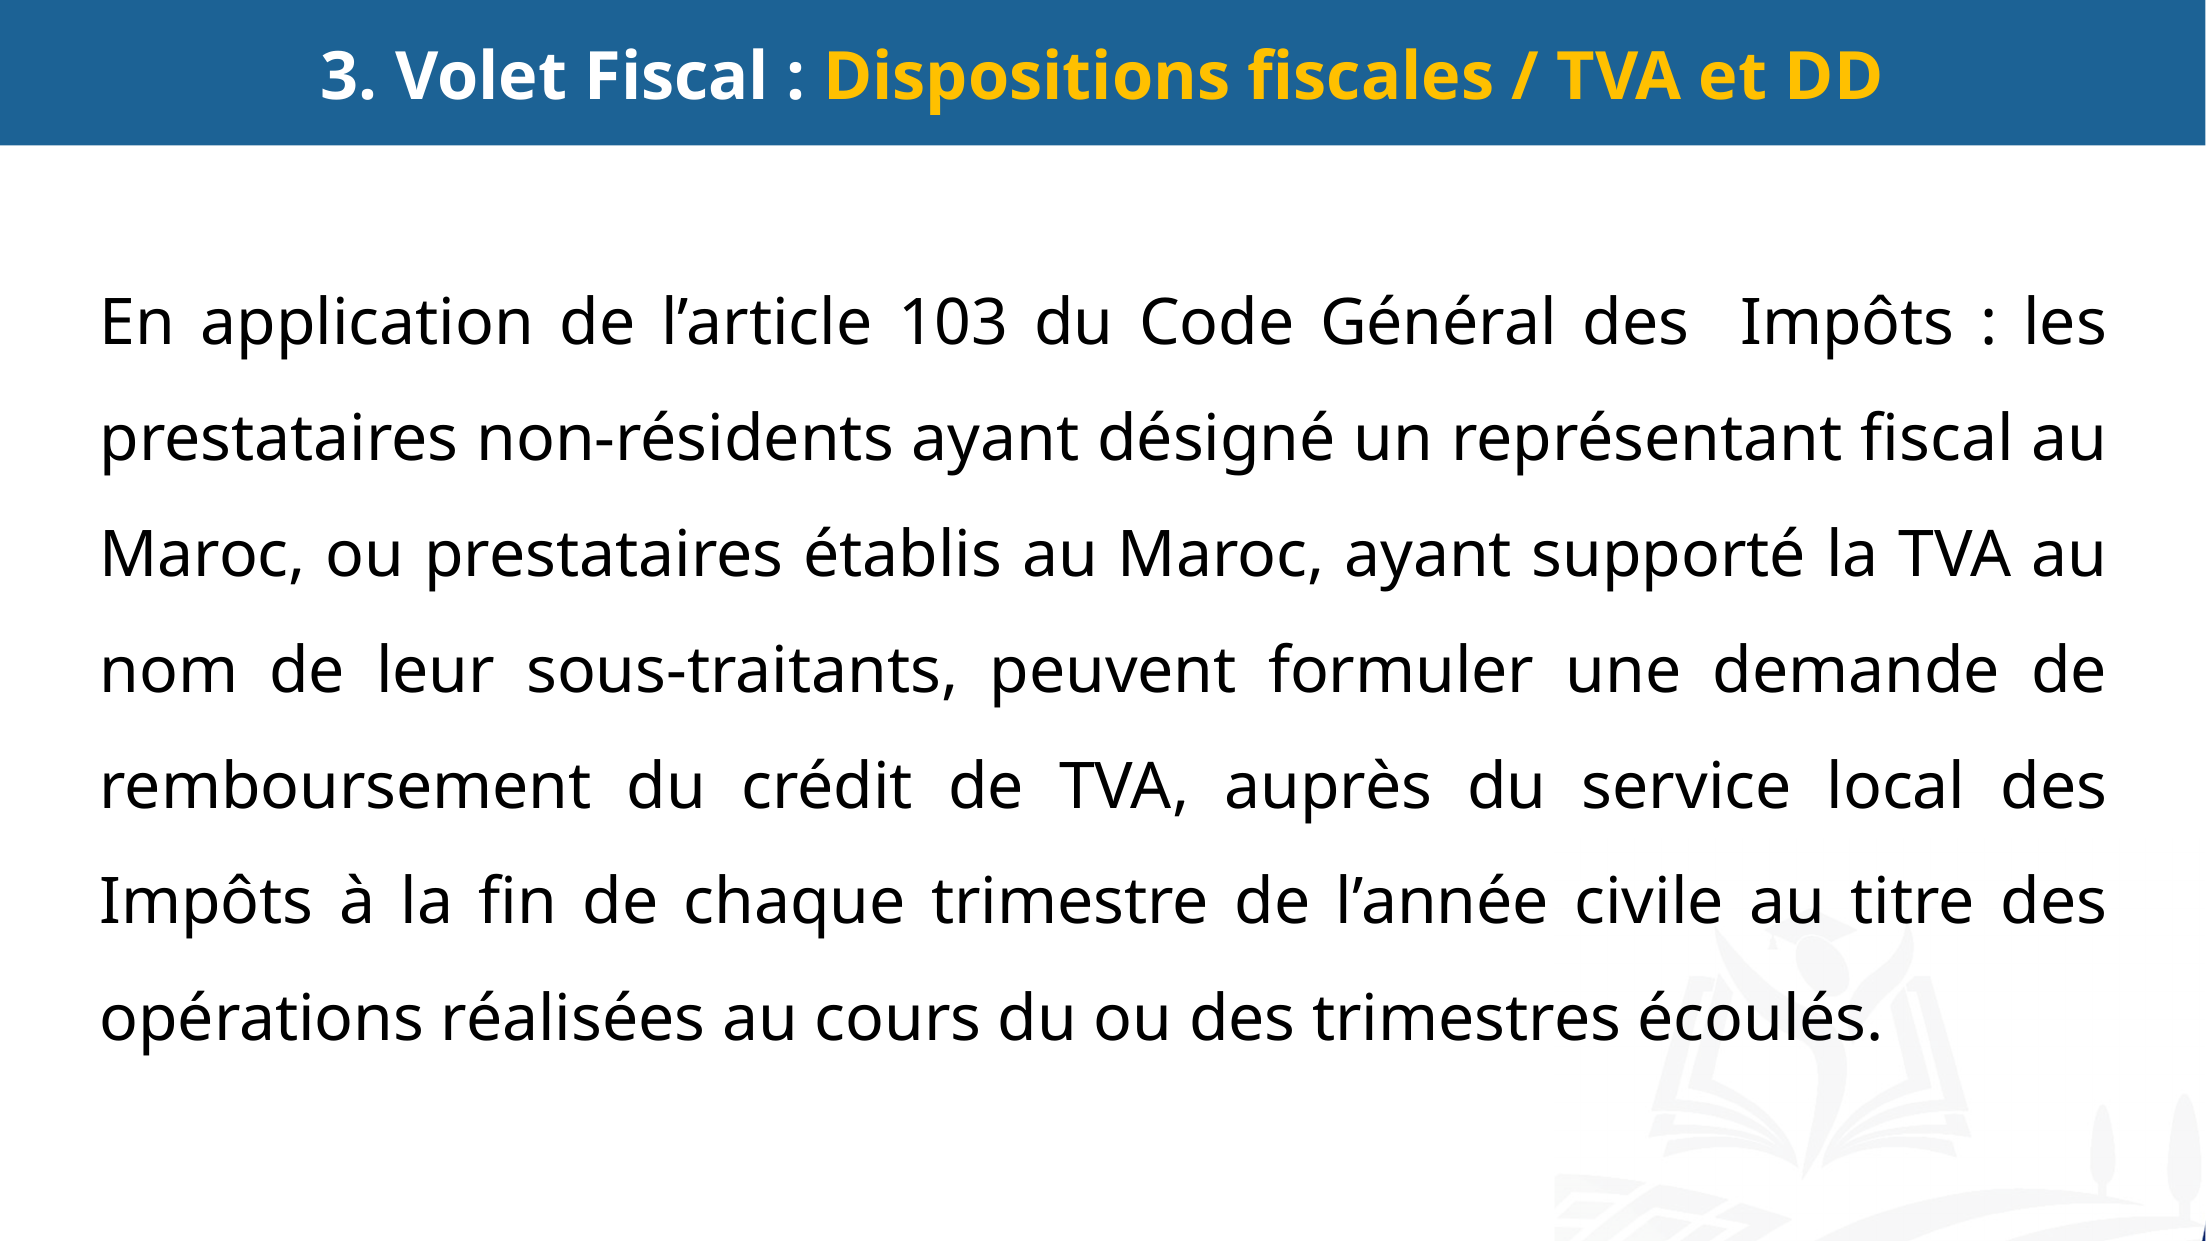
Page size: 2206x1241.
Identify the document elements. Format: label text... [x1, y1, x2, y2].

text_box En application de l’article 103 du Code Général des Impôts : les prestataires non-résidents ayant désigné un représentant fiscal au Maroc, ou prestataires établis au Maroc, ayant supporté la TVA au nom de leur sous-traitants, peuvent formuler une demande de remboursement du crédit de TVA, auprès du service local des Impôts à la fin de chaque trimestre de l’année civile au titre des opérations réalisées au cours du ou des trimestres écoulés. [44, 234, 2123, 1061]
picture [1554, 837, 2206, 1241]
text_box 3. Volet Fiscal : Dispositions fiscales / TVA et DD [0, 0, 2206, 147]
